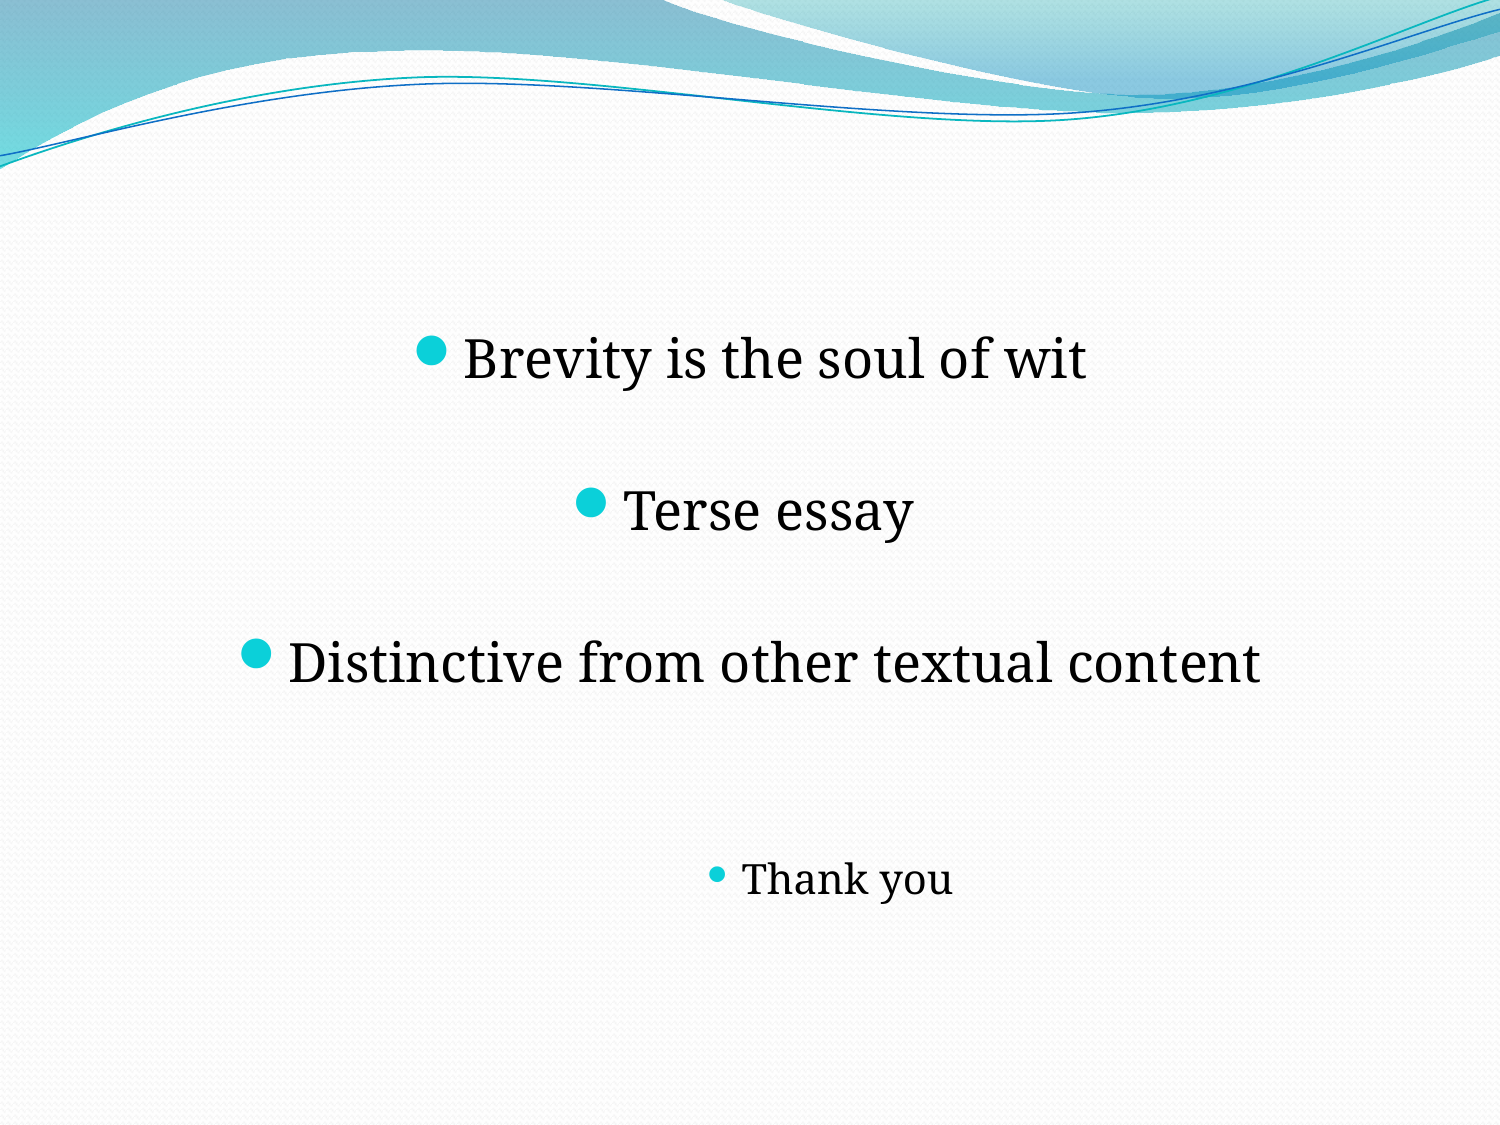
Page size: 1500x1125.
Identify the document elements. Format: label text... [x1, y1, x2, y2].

list Brevity is the soul of wit Terse essay Distinctive from other textual content Thank you [75, 317, 1425, 1038]
